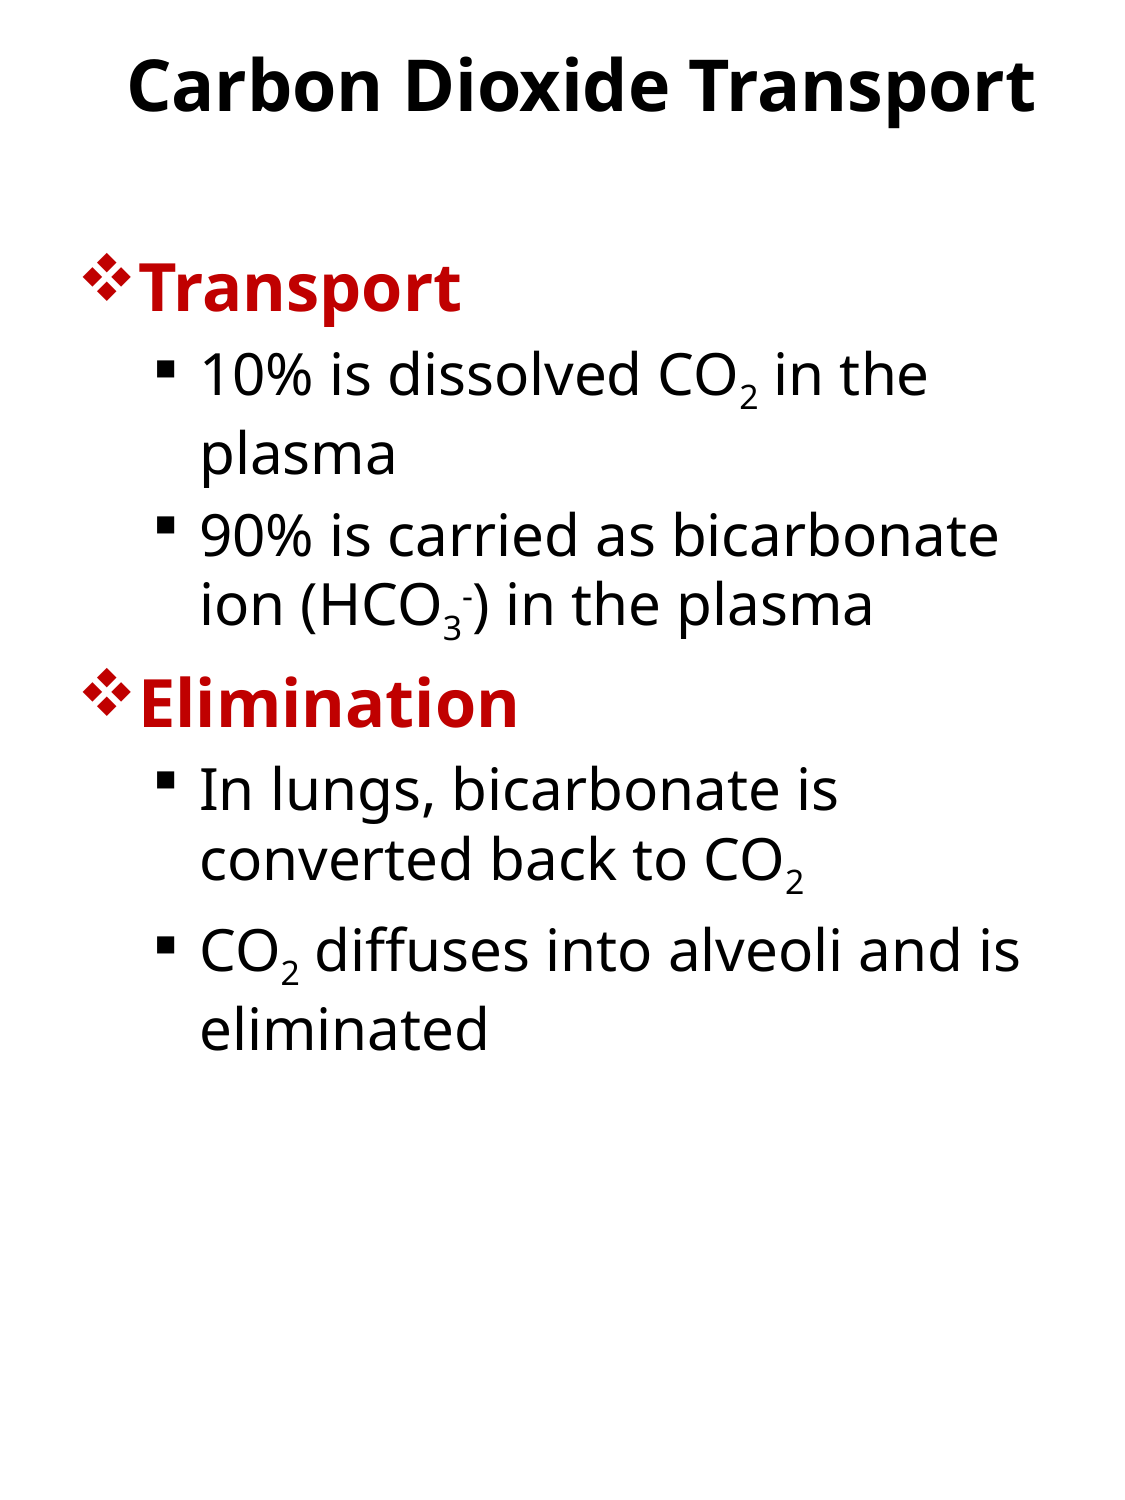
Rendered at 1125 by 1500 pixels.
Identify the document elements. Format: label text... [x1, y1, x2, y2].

list Transport 10% is dissolved CO2 in the plasma 90% is carried as bicarbonate ion (HCO3-) in the plasma Elimination In lungs, bicarbonate is converted back to CO2 CO2 diffuses into alveoli and is eliminated [62, 237, 1075, 1225]
title Carbon Dioxide Transport [37, 0, 1125, 165]
